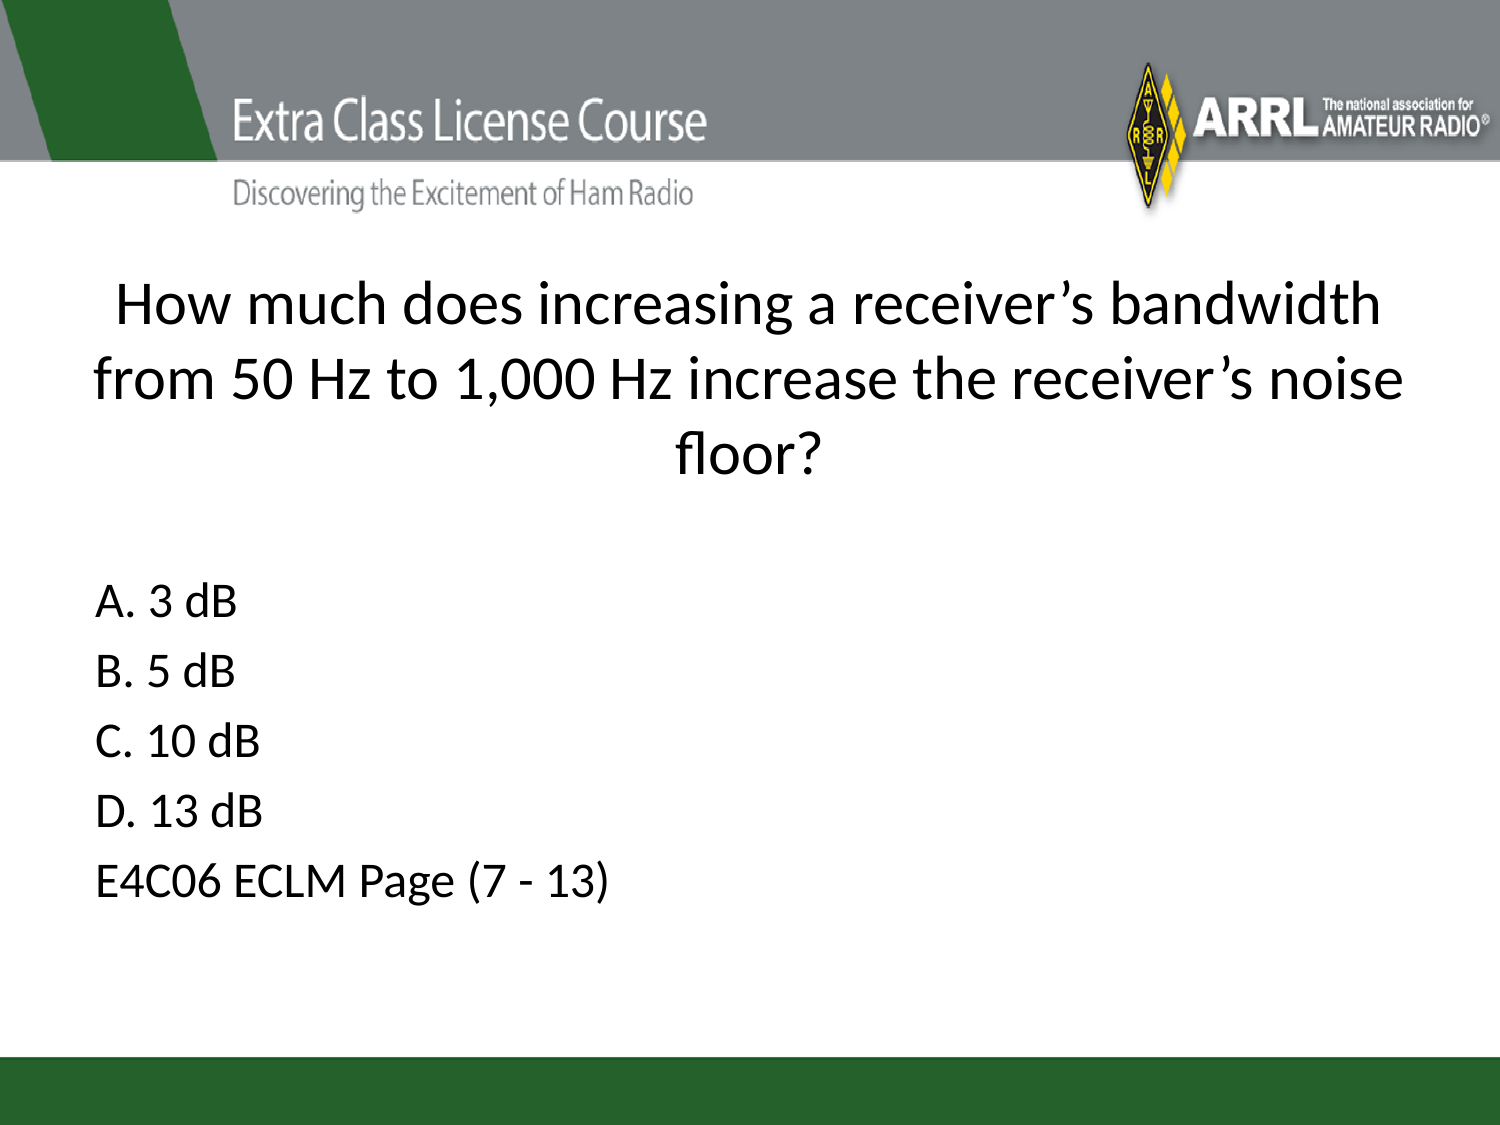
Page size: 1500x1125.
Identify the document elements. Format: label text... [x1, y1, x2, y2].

picture [0, 0, 1500, 1125]
list A. 3 dB B. 5 dB C. 10 dB D. 13 dB E4C06 ECLM Page (7 - 13) [80, 559, 1431, 935]
title How much does increasing a receiver’s bandwidth from 50 Hz to 1,000 Hz increase the receiver’s noise floor? [75, 254, 1425, 435]
